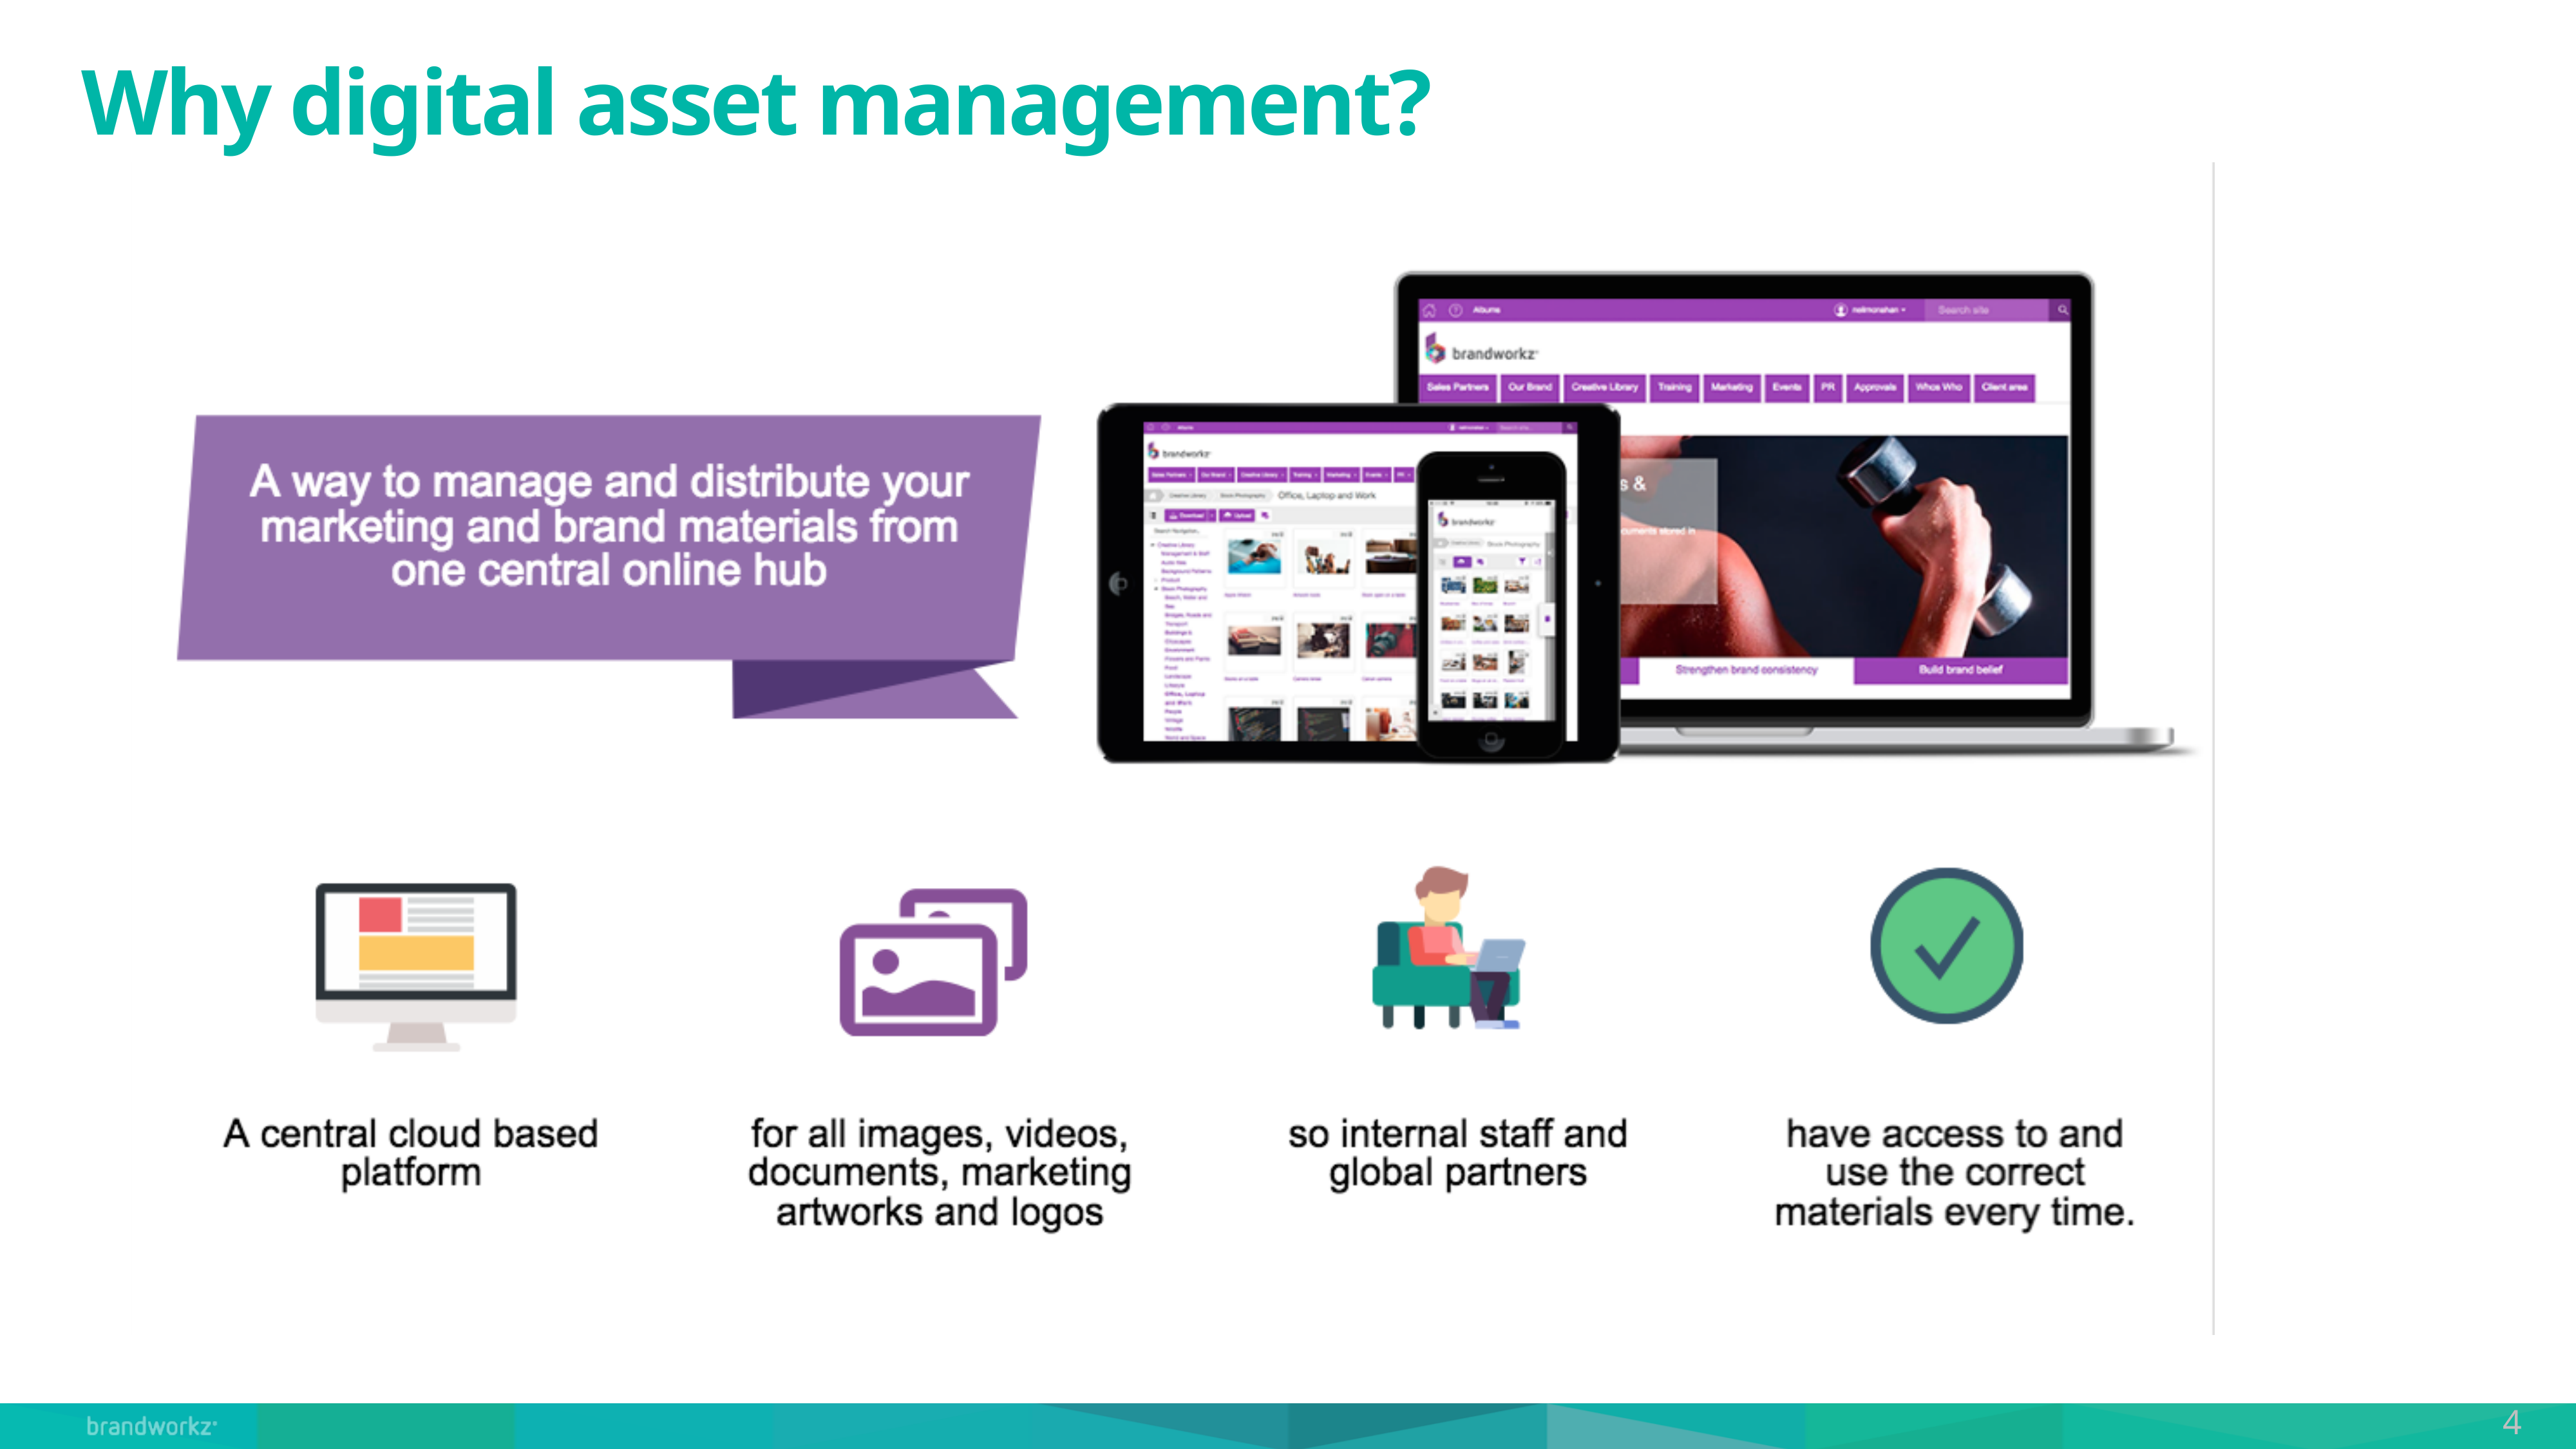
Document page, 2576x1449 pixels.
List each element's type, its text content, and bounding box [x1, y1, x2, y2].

picture [0, 1403, 2576, 1449]
title Why digital asset management? [81, 45, 2496, 166]
picture [131, 162, 2215, 1336]
